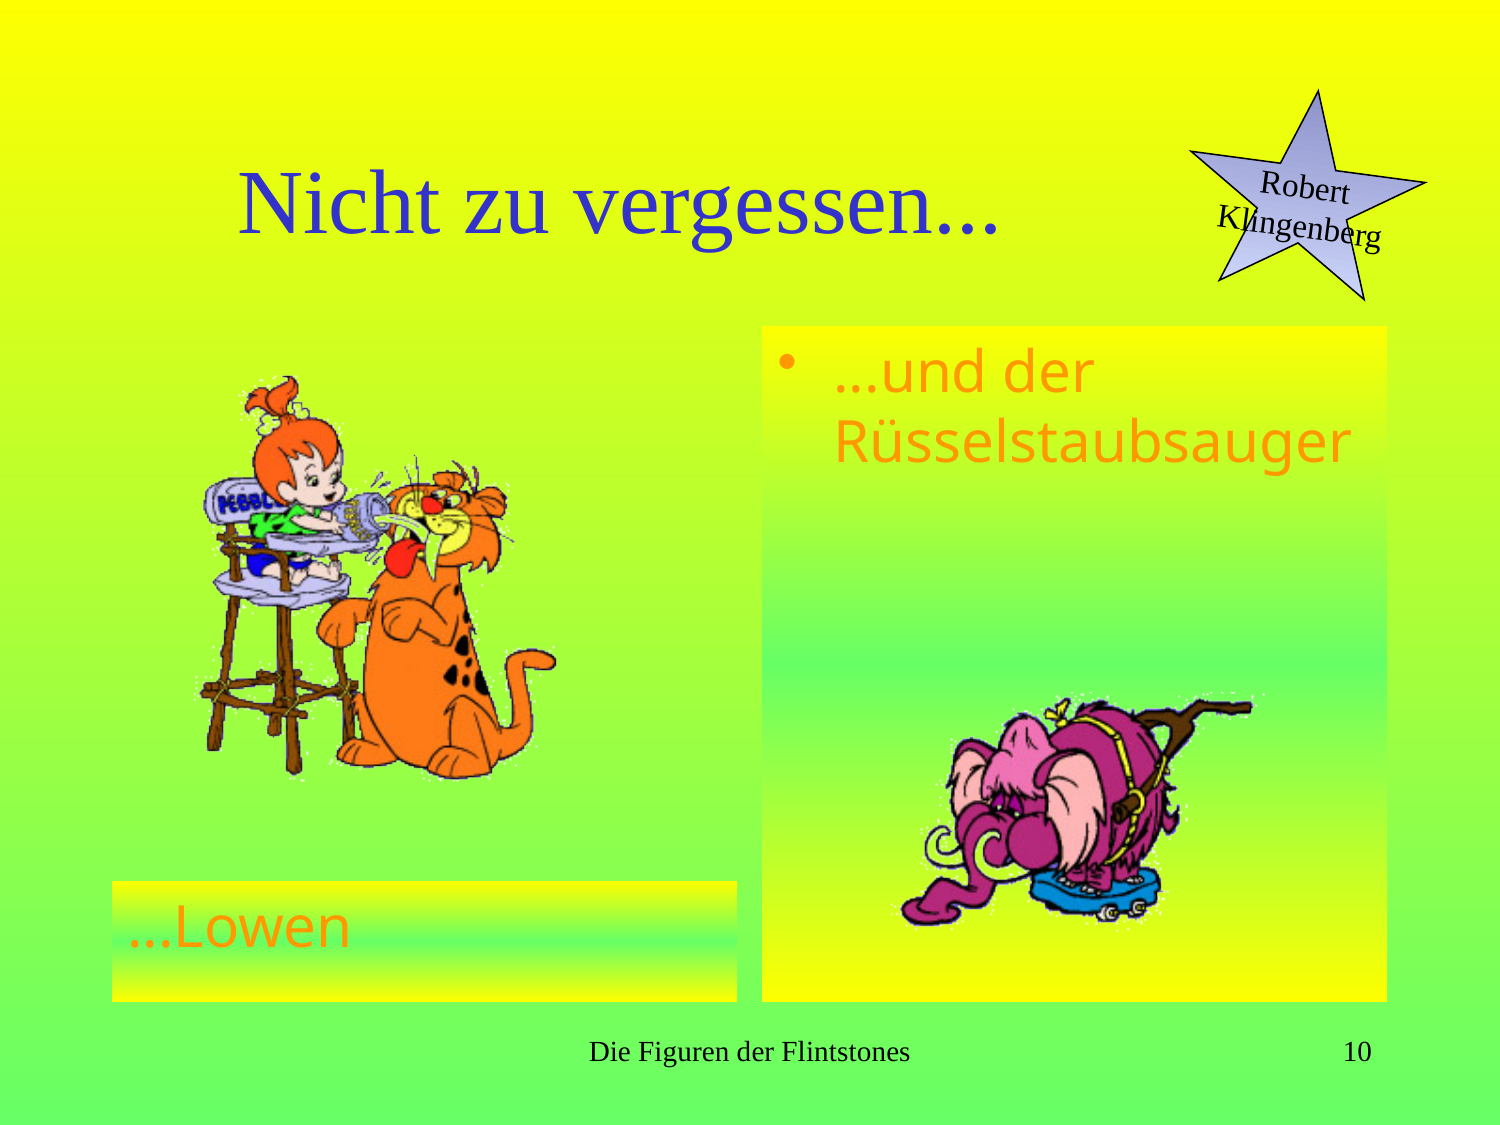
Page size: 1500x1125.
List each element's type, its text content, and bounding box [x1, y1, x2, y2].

footer Die Figuren der Flintstones [512, 1024, 988, 1101]
picture [194, 361, 570, 795]
title Nicht zu vergessen... [116, 108, 1124, 286]
list ...Lowen [112, 881, 738, 1002]
slide_number 10 [1074, 1024, 1388, 1101]
list ...und der Rüsselstaubsauger [762, 326, 1388, 1002]
picture [891, 692, 1267, 939]
